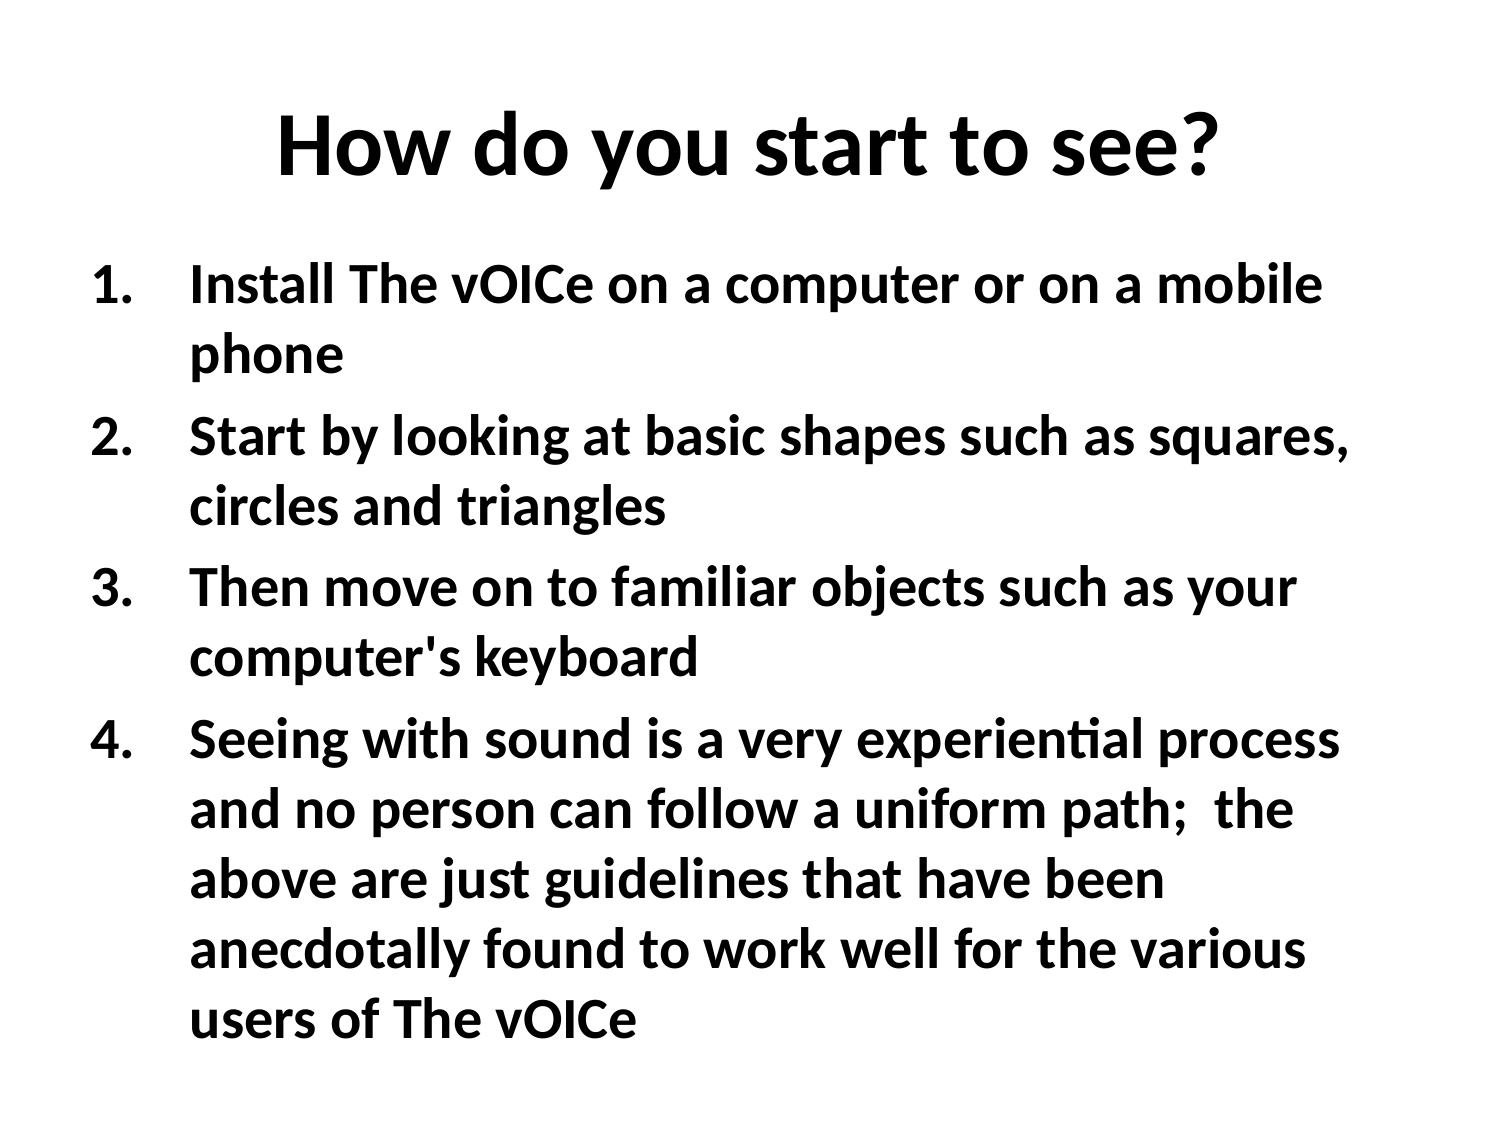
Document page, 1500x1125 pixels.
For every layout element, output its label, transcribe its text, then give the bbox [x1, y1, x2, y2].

list Install The vOICe on a computer or on a mobile phone Start by looking at basic shapes such as squares, circles and triangles Then move on to familiar objects such as your computer's keyboard Seeing with sound is a very experiential process and no person can follow a uniform path; the above are just guidelines that have been anecdotally found to work well for the various users of The vOICe [74, 237, 1438, 1076]
title How do you start to see? [74, 44, 1426, 233]
